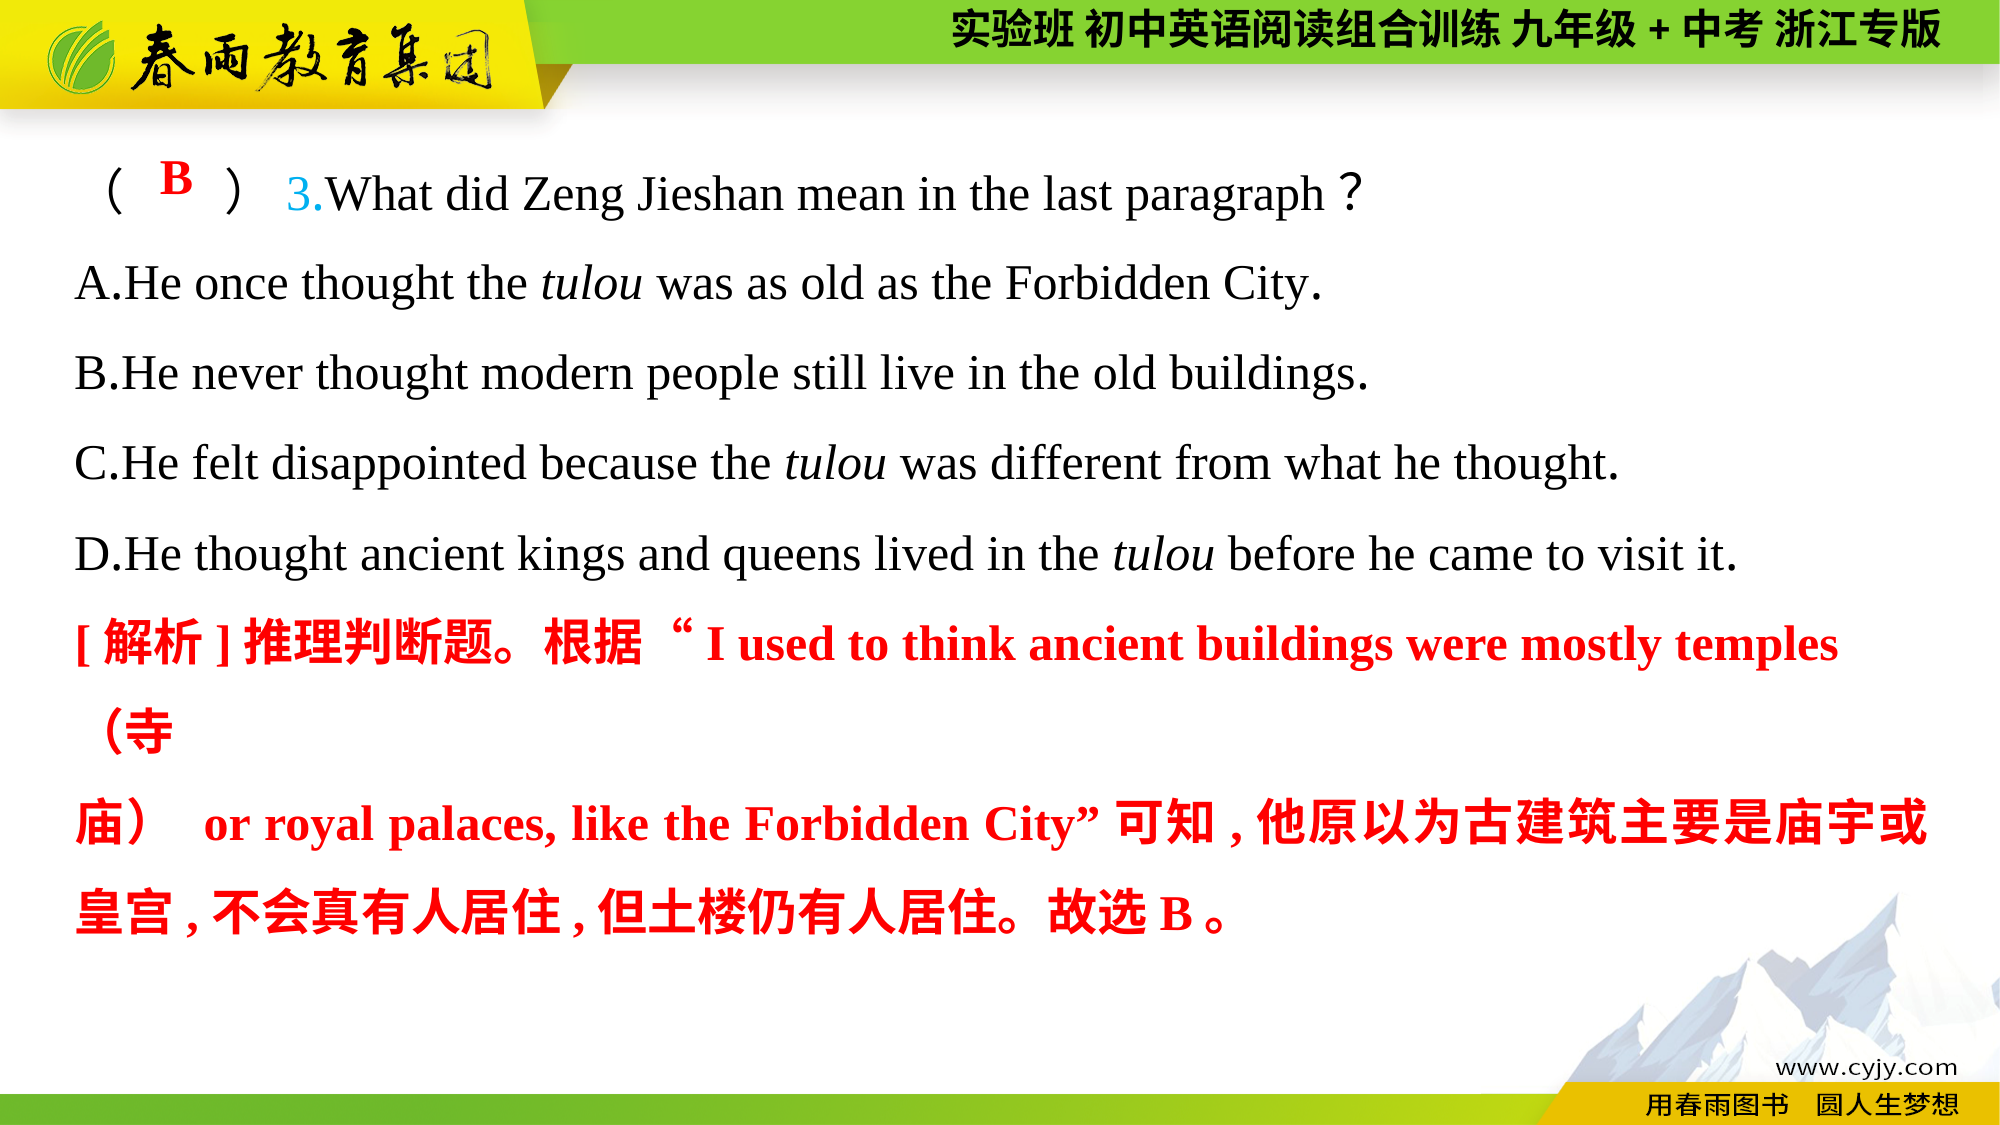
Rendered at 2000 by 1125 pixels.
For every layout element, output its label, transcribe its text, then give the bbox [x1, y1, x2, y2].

text_box [解析]推理判断题。根据“I used to think ancient buildings were mostly temples（寺 庙） or royal palaces, like the Forbidden City”可知,他原以为古建筑主要是庙宇或皇宫,不会真有人居住,但土楼仍有人居住。故选B。 [59, 572, 1944, 948]
list （ ）3.What did Zeng Jieshan mean in the last paragraph？ A.He once thought the tulou was as old as the Forbidden City. B.He never thought modern people still live in the old buildings. C.He felt disappointed because the tulou was different from what he thought. D.He thought ancient kings and queens lived in the tulou before he came to visit it. [59, 122, 1944, 572]
picture [0, 0, 2000, 1125]
text_box B [144, 137, 208, 212]
